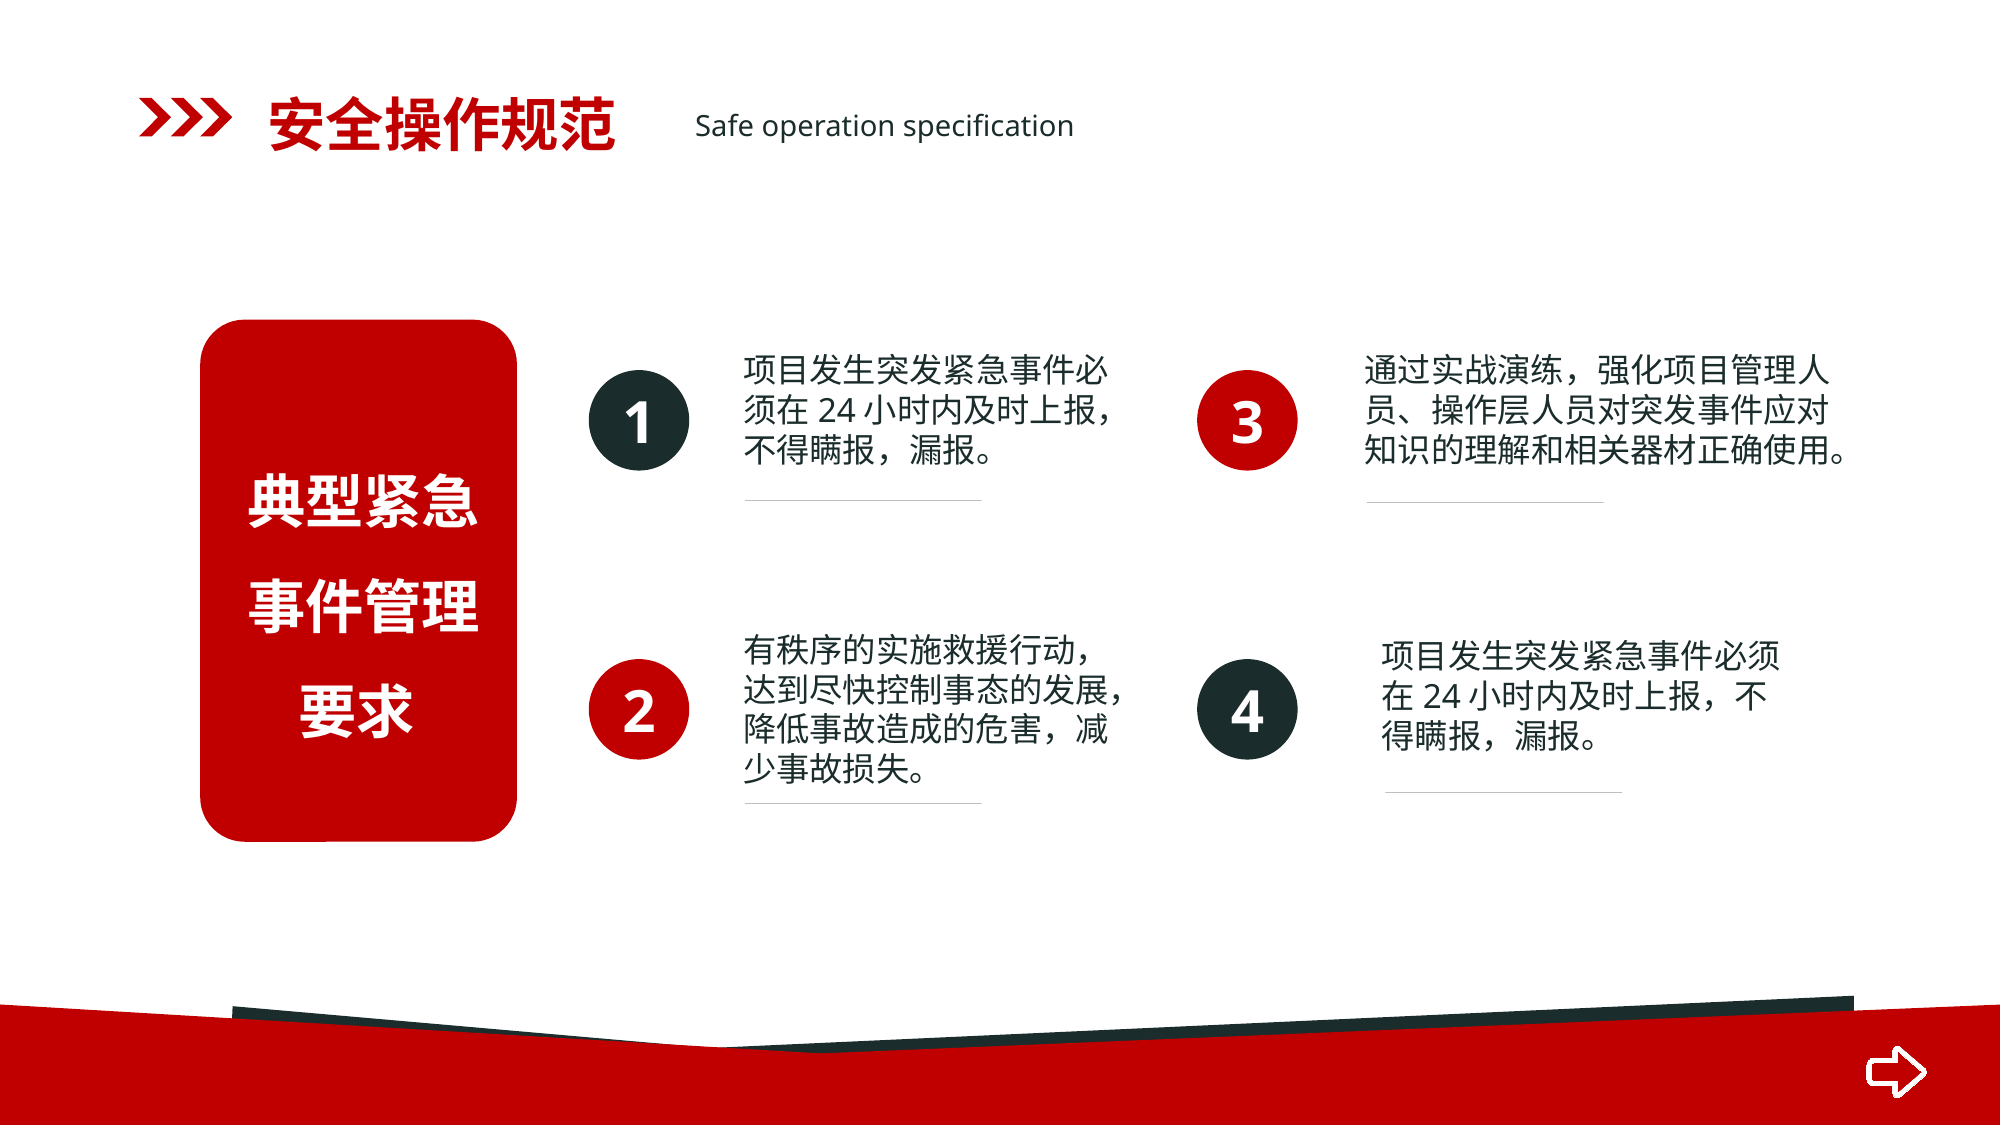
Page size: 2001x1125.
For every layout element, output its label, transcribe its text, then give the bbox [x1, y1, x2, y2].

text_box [138, 97, 233, 137]
text_box 2 [587, 658, 691, 761]
text_box 1 [587, 369, 691, 472]
text_box 通过实战演练，强化项目管理人员、操作层人员对突发事件应对知识的理解和相关器材正确使用。 [1350, 342, 1858, 477]
text_box 项目发生突发紧急事件必须在24小时内及时上报，不得瞒报，漏报。 [728, 342, 1132, 477]
text_box 项目发生突发紧急事件必须在24小时内及时上报，不得瞒报，漏报。 [1366, 627, 1810, 763]
text_box 3 [1196, 369, 1299, 472]
text_box 4 [1196, 658, 1299, 761]
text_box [200, 319, 517, 842]
text_box Safe operation specification [680, 99, 1115, 150]
text_box 安全操作规范 [252, 80, 679, 166]
text_box 有秩序的实施救援行动，达到尽快控制事态的发展，降低事故造成的危害，减少事故损失。 [728, 621, 1132, 796]
